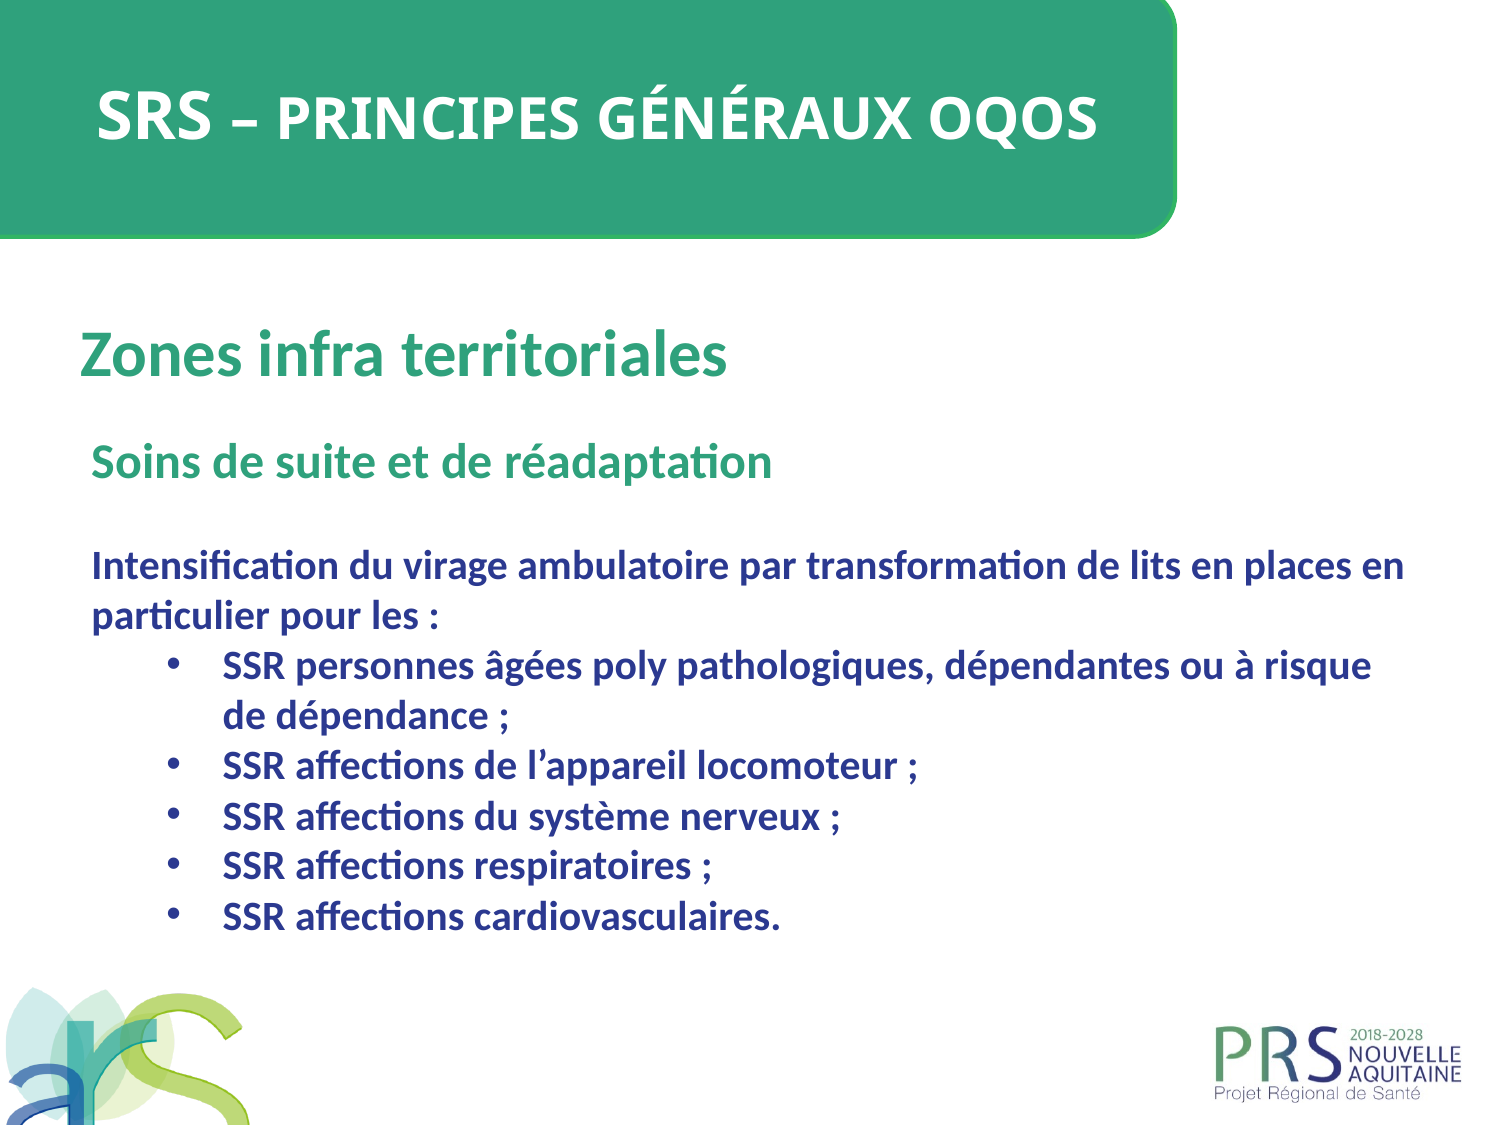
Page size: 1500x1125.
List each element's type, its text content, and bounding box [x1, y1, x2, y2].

text_box [0, 0, 1176, 239]
picture [1210, 1023, 1466, 1103]
list Zones infra territoriales [64, 233, 1447, 533]
text_box Soins de suite et de réadaptation Intensification du virage ambulatoire par transformation de lits en places en particulier pour les : SSR personnes âgées poly pathologiques, dépendantes ou à risque de dépendance ; SSR affections de l’appareil locomoteur ; SSR affections du système nerveux ; SSR affections respiratoires ; SSR affections cardiovasculaires. [76, 420, 1436, 996]
text_box SRS – Principes généraux OQOS [29, 19, 1415, 207]
picture [5, 987, 250, 1125]
